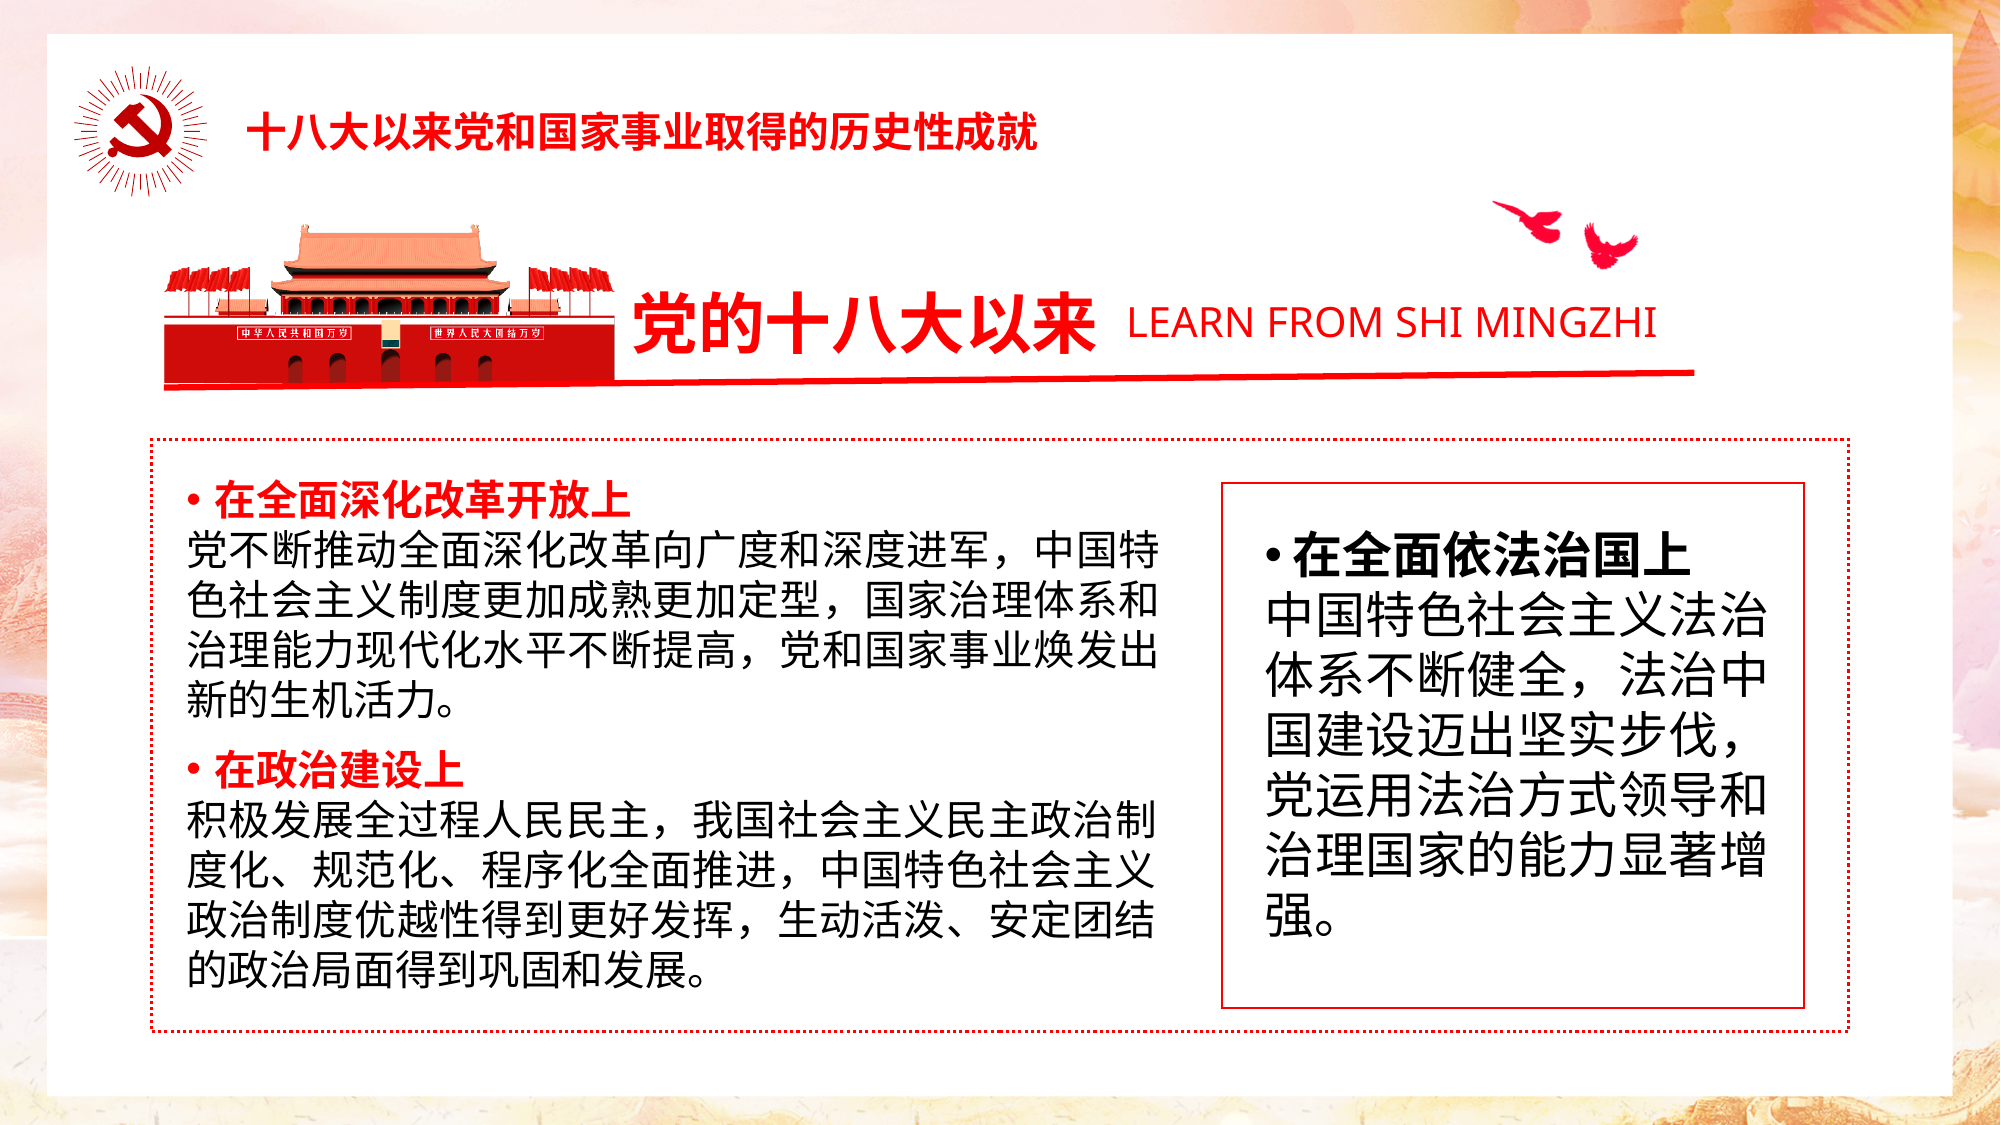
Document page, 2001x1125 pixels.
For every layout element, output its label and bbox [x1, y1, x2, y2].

text_box [0, 0, 2000, 1125]
text_box [616, 266, 1718, 365]
text_box [163, 224, 1695, 388]
text_box [151, 439, 1849, 1032]
text_box [74, 66, 207, 197]
text_box [1222, 482, 1805, 1009]
picture [1478, 181, 1651, 285]
